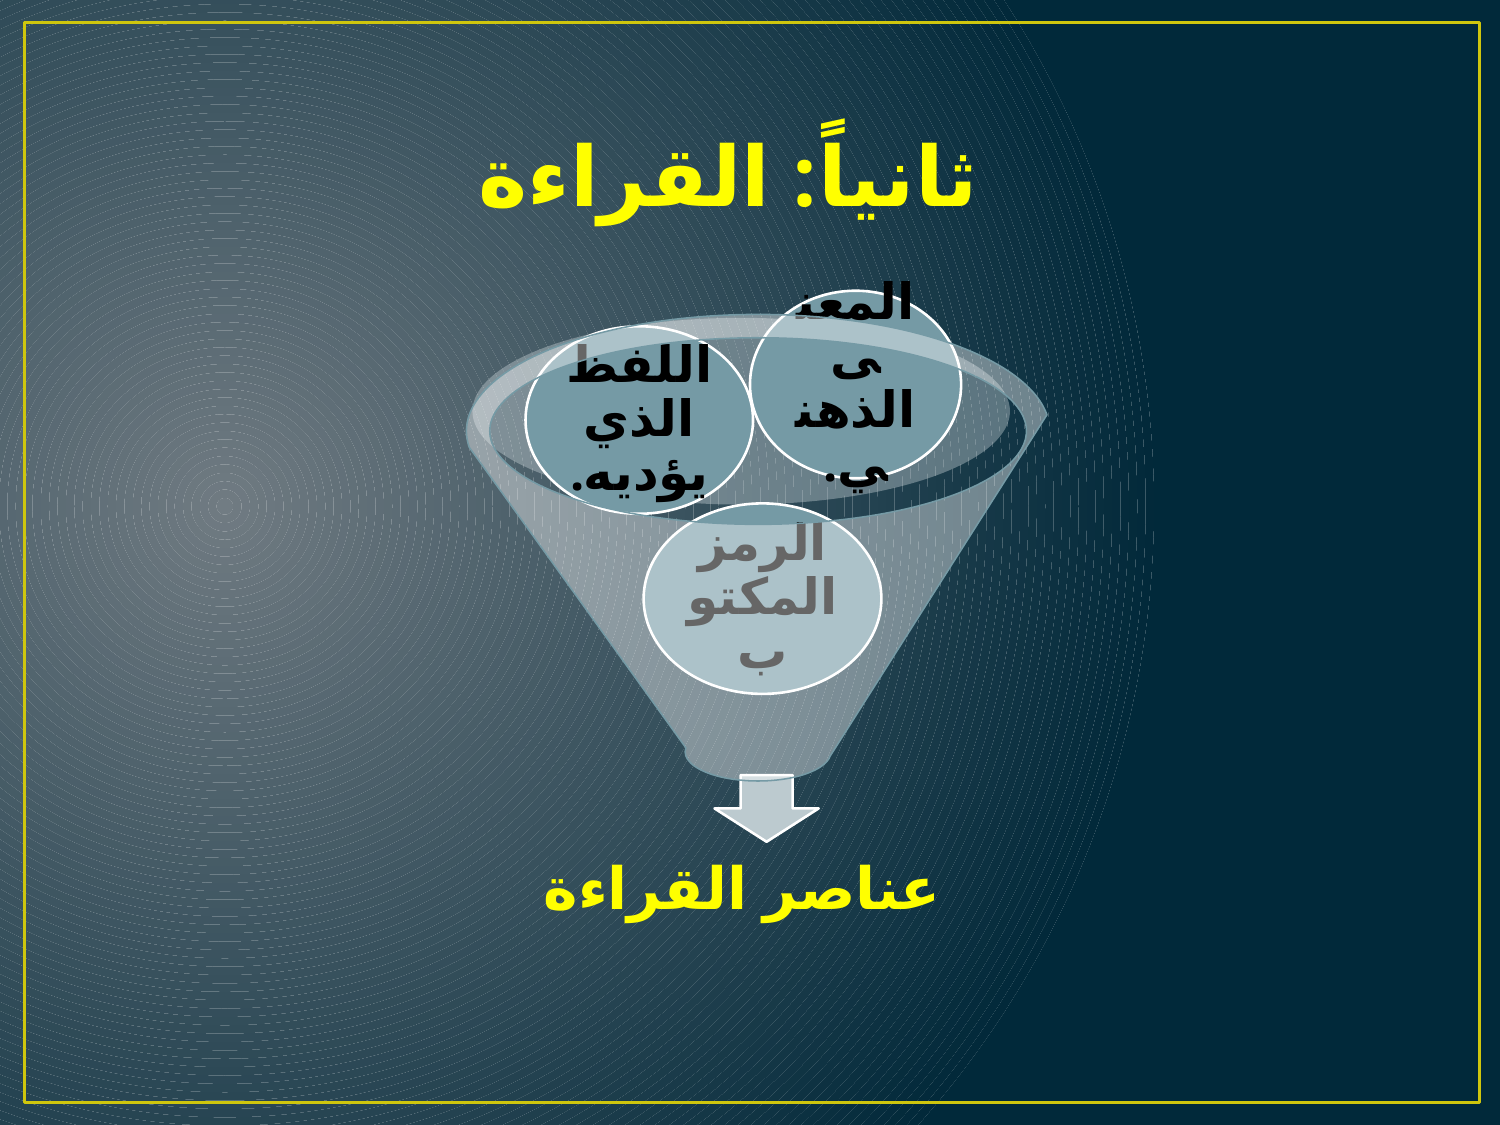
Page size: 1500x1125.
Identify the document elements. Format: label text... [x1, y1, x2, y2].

title ثانياً: القراءة [53, 42, 1404, 231]
picture [987, 962, 1004, 971]
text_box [241, 290, 1243, 958]
picture [1093, 284, 1102, 290]
